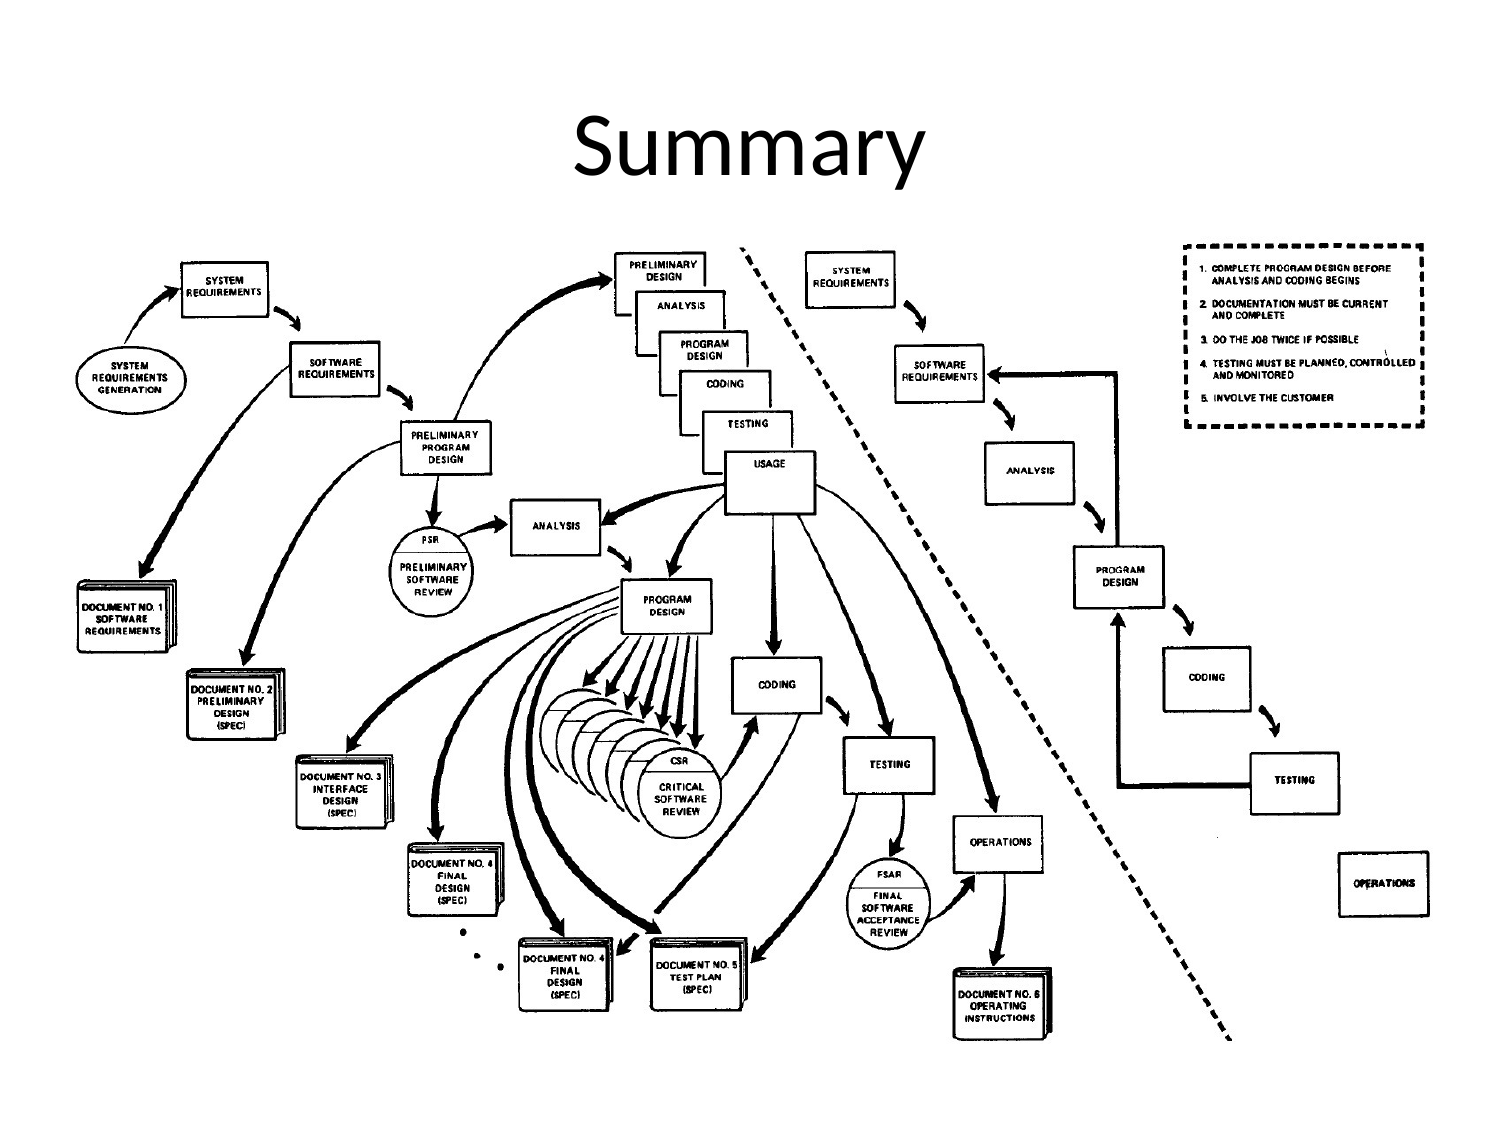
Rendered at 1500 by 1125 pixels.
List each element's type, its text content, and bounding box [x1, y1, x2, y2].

picture [64, 227, 1453, 1059]
title Summary [75, 45, 1425, 226]
